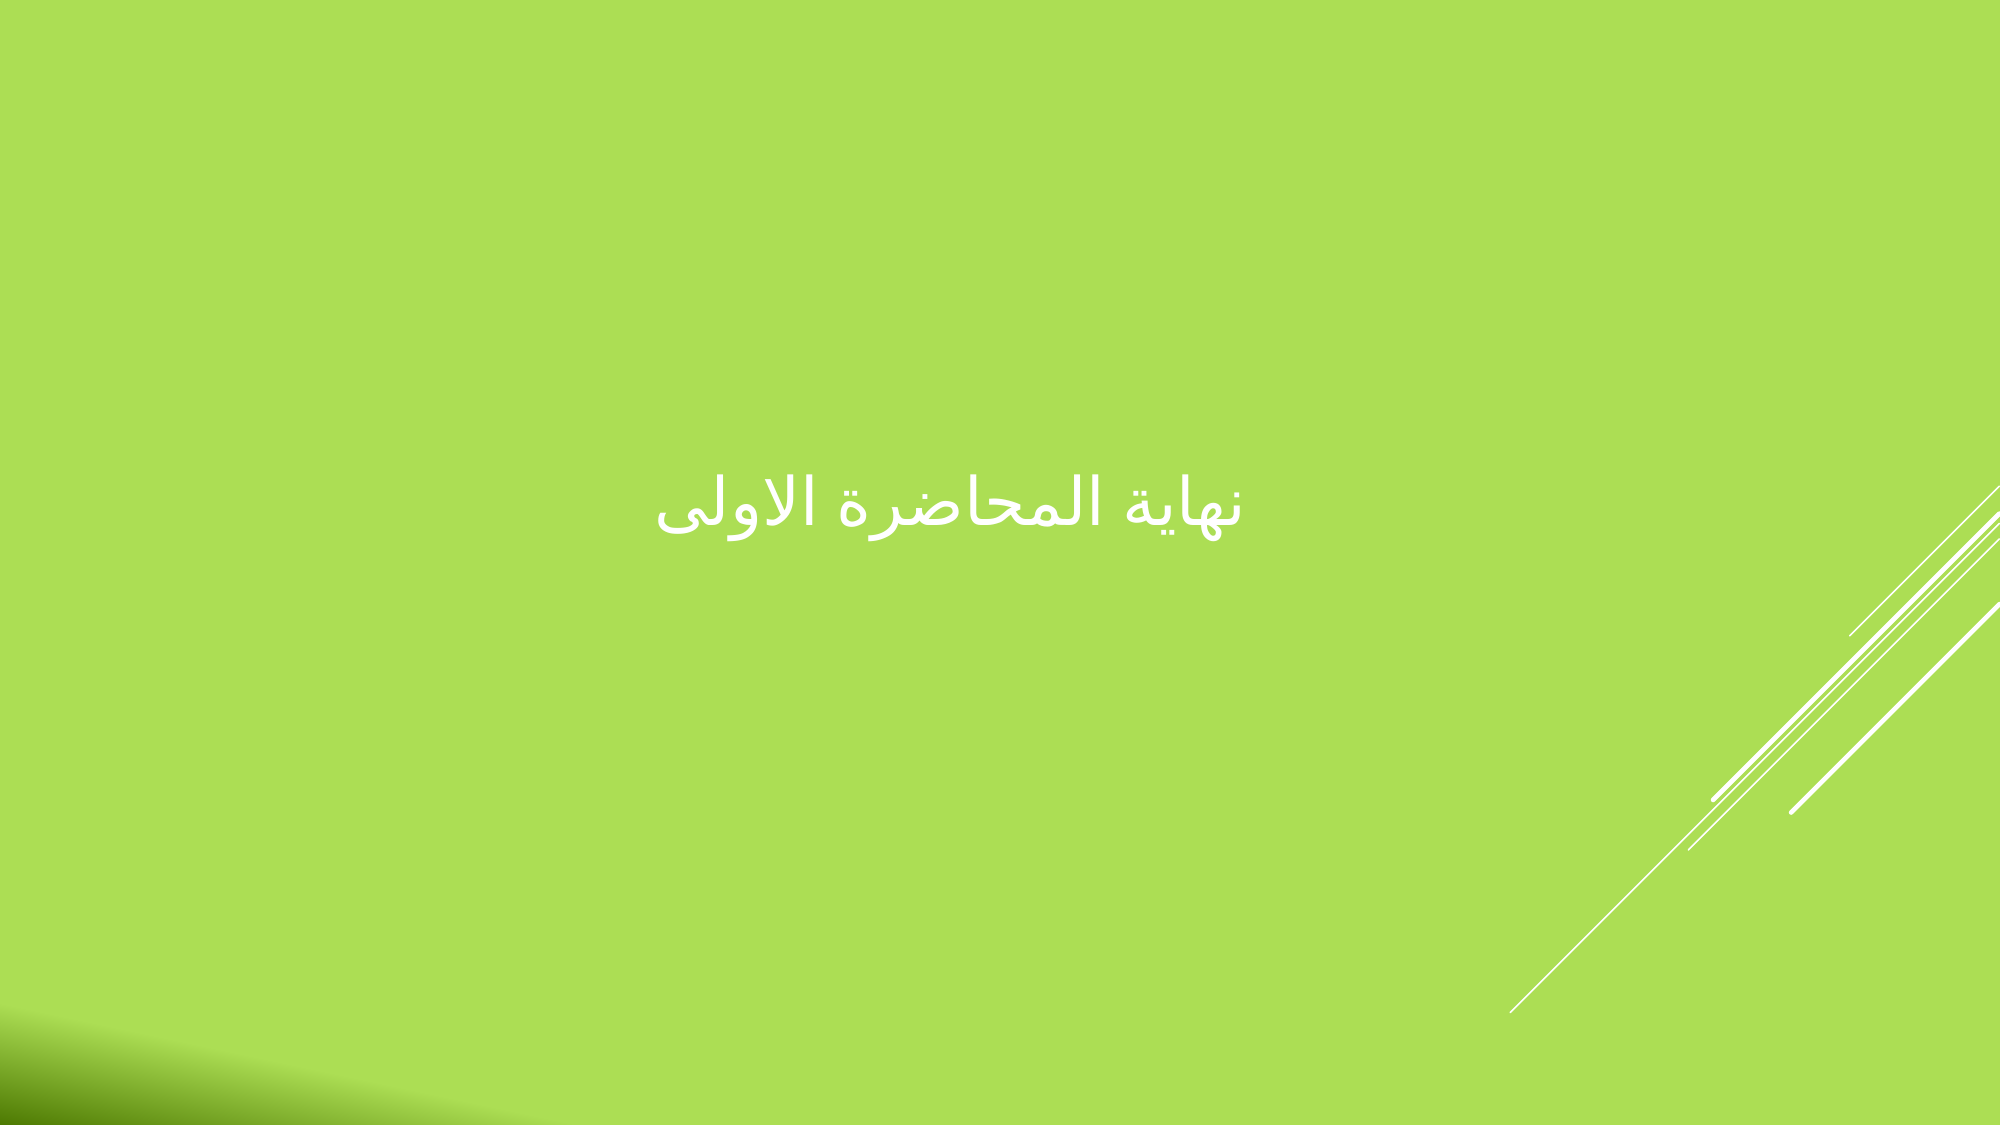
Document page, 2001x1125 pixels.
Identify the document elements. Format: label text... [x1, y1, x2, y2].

list نهاية المحاضرة الاولى [250, 202, 1651, 796]
